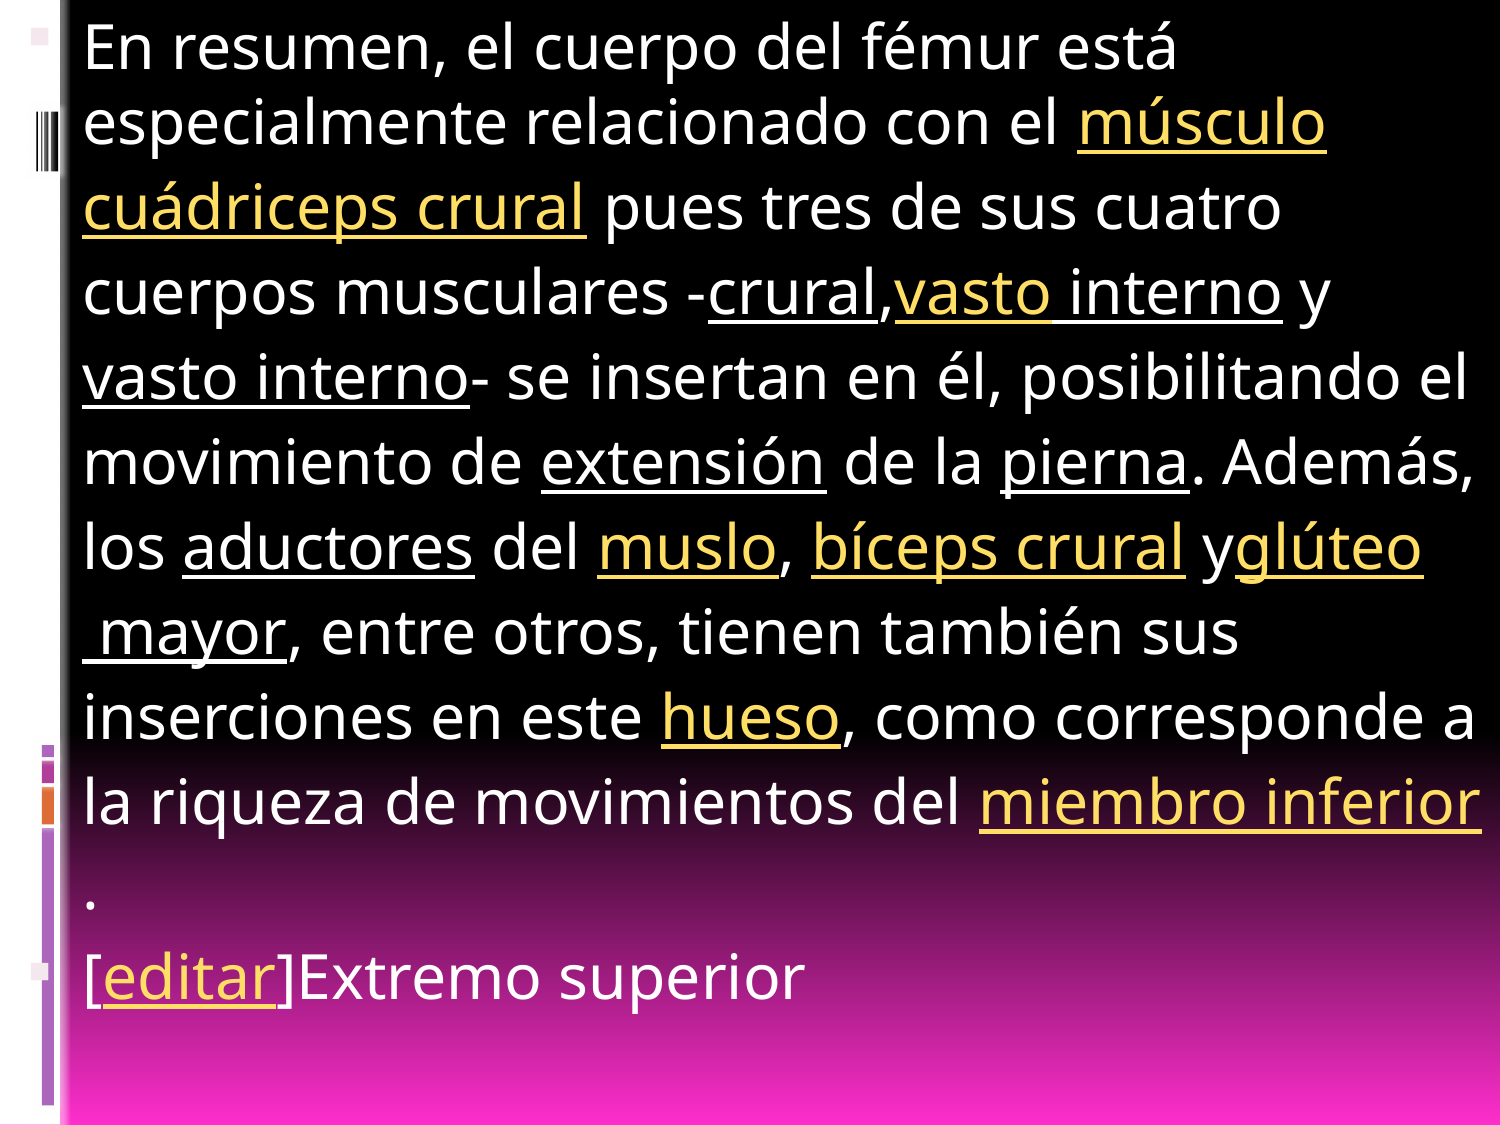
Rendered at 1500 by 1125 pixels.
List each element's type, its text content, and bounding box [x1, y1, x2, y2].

list En resumen, el cuerpo del fémur está especialmente relacionado con el músculo cuádriceps crural pues tres de sus cuatro cuerpos musculares -crural,vasto interno y vasto interno- se insertan en él, posibilitando el movimiento de extensión de la pierna. Además, los aductores del muslo, bíceps crural yglúteo mayor, entre otros, tienen también sus inserciones en este hueso, como corresponde a la riqueza de movimientos del miembro inferior. [editar]Extremo superior [0, 0, 1500, 1125]
